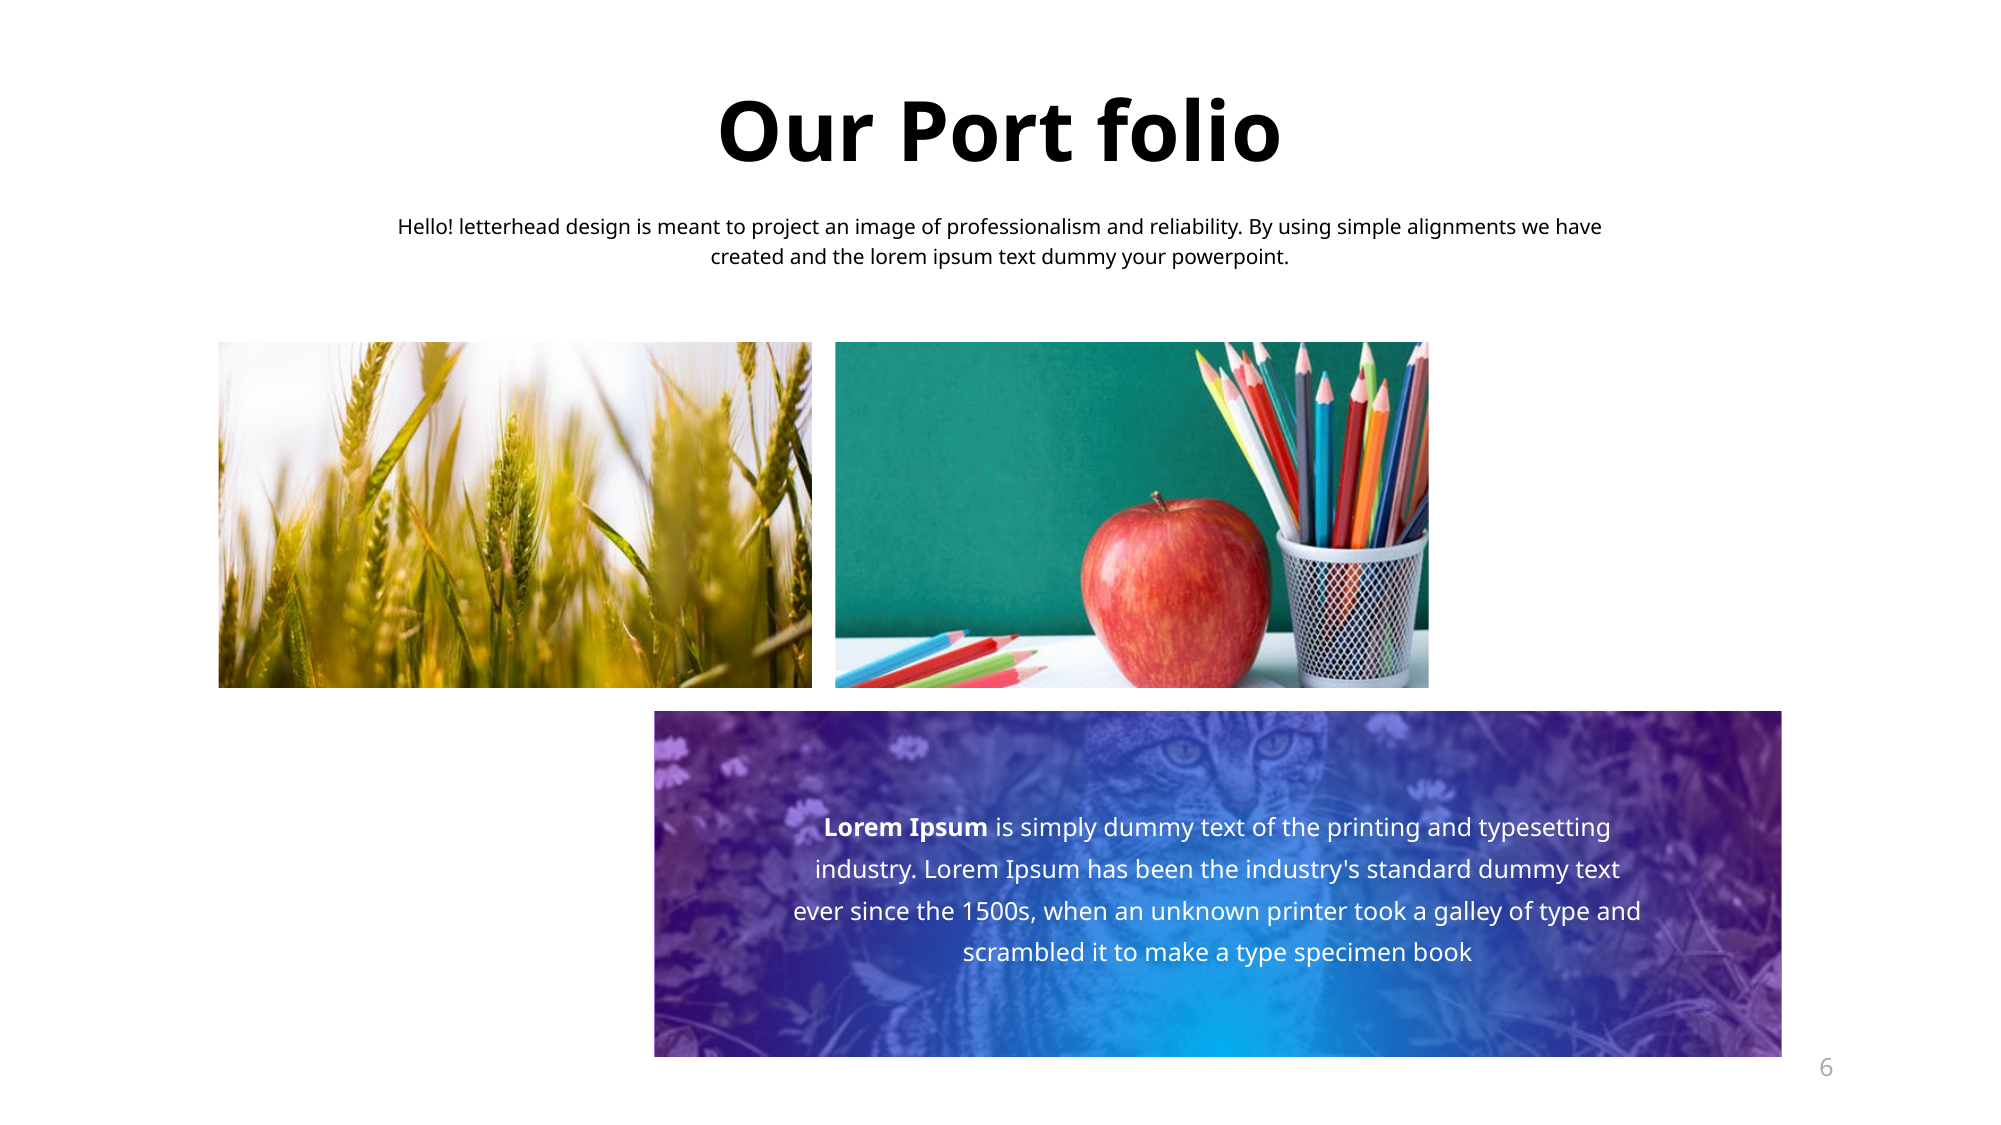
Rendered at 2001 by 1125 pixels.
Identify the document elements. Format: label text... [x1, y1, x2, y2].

picture [835, 342, 1429, 688]
title Our Port folio [137, 78, 1863, 191]
picture [218, 342, 812, 688]
picture [654, 711, 1782, 1057]
text_box Hello! letterhead design is meant to project an image of professionalism and reliability. By using simple alignments we have created and the lorem ipsum text dummy your powerpoint. [395, 203, 1605, 275]
slide_number 6 [1790, 1042, 1863, 1094]
